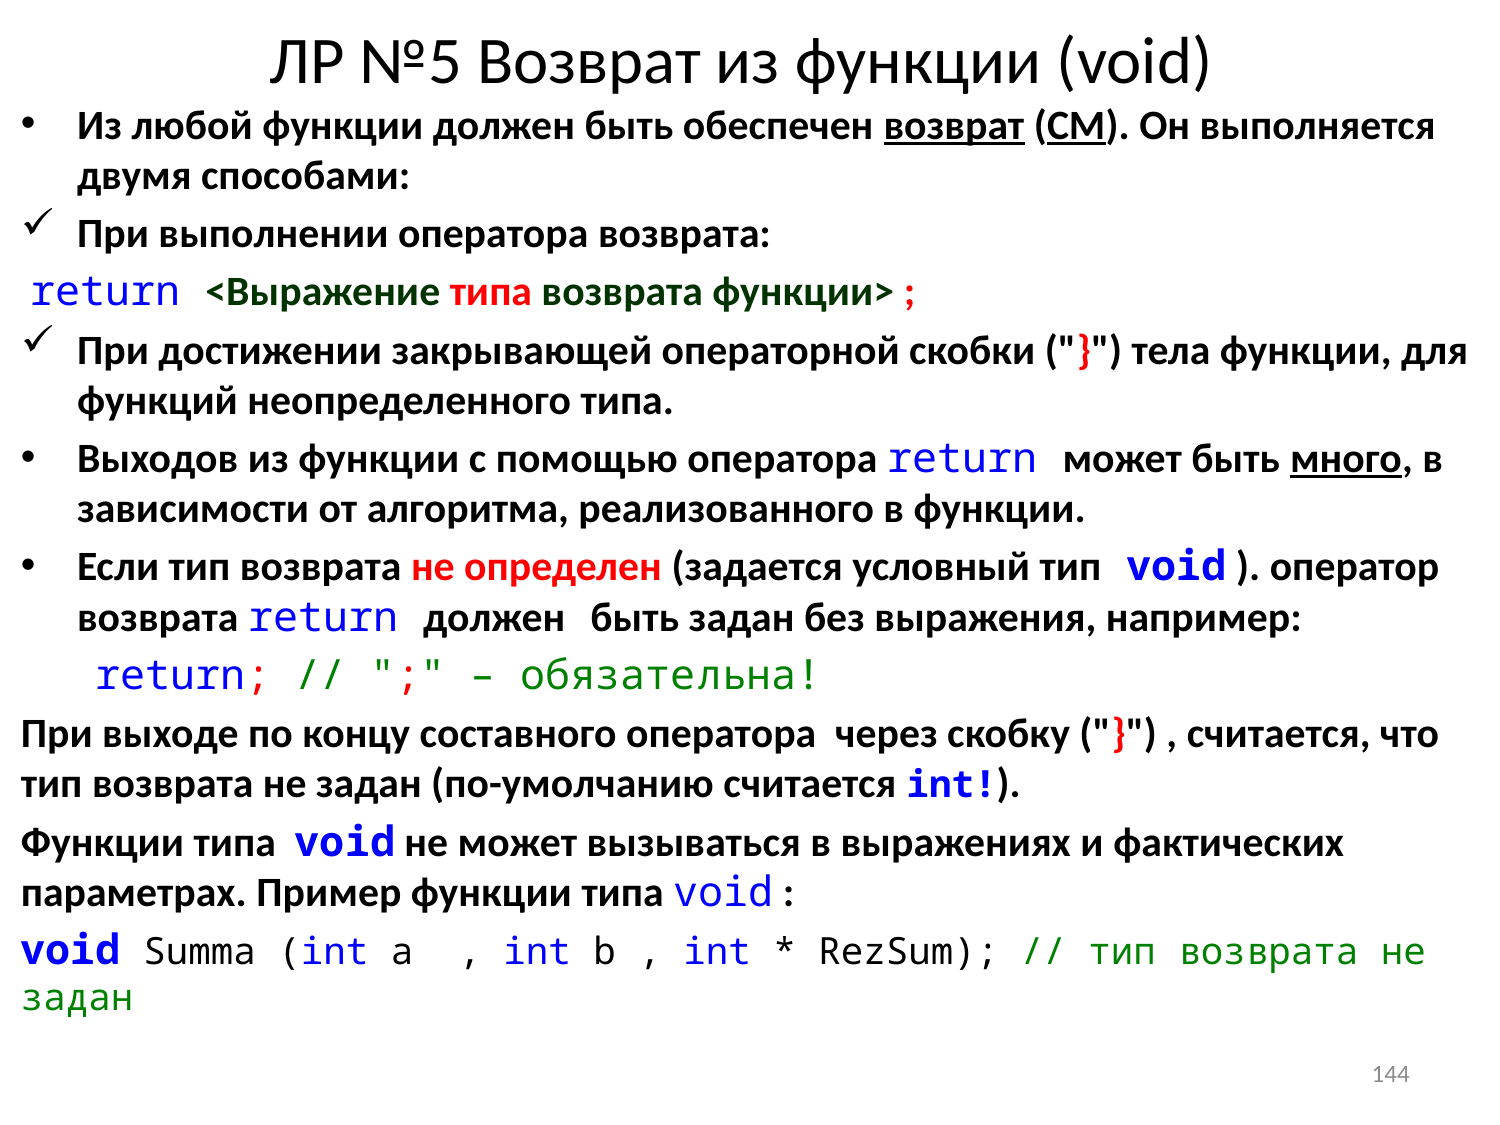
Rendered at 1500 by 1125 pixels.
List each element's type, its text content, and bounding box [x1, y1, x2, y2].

title ЛР №5 Возврат из функции (void) [185, 0, 1297, 89]
text_box Из любой функции должен быть обеспечен возврат (СМ). Он выполняется двумя способами: При выполнении оператора возврата: return <Выражение типа возврата функции> ; При достижении закрывающей операторной скобки ("}") тела функции, для функций неопределенного типа. Выходов из функции с помощью оператора return может быть много, в зависимости от алгоритма, реализованного в функции. Если тип возврата не определен (задается условный тип void ). оператор возврата return должен быть задан без выражения, например: return; // ";" – обязательна! При выходе по концу составного оператора через скобку ("}") , считается, что тип возврата не задан (по-умолчанию считается int!). Функции типа void не может вызываться в выражениях и фактических параметрах. Пример функции типа void : void Summa (int a , int b , int * RezSum); // тип возврата не задан [5, 89, 1500, 1024]
slide_number 144 [1074, 1042, 1425, 1103]
